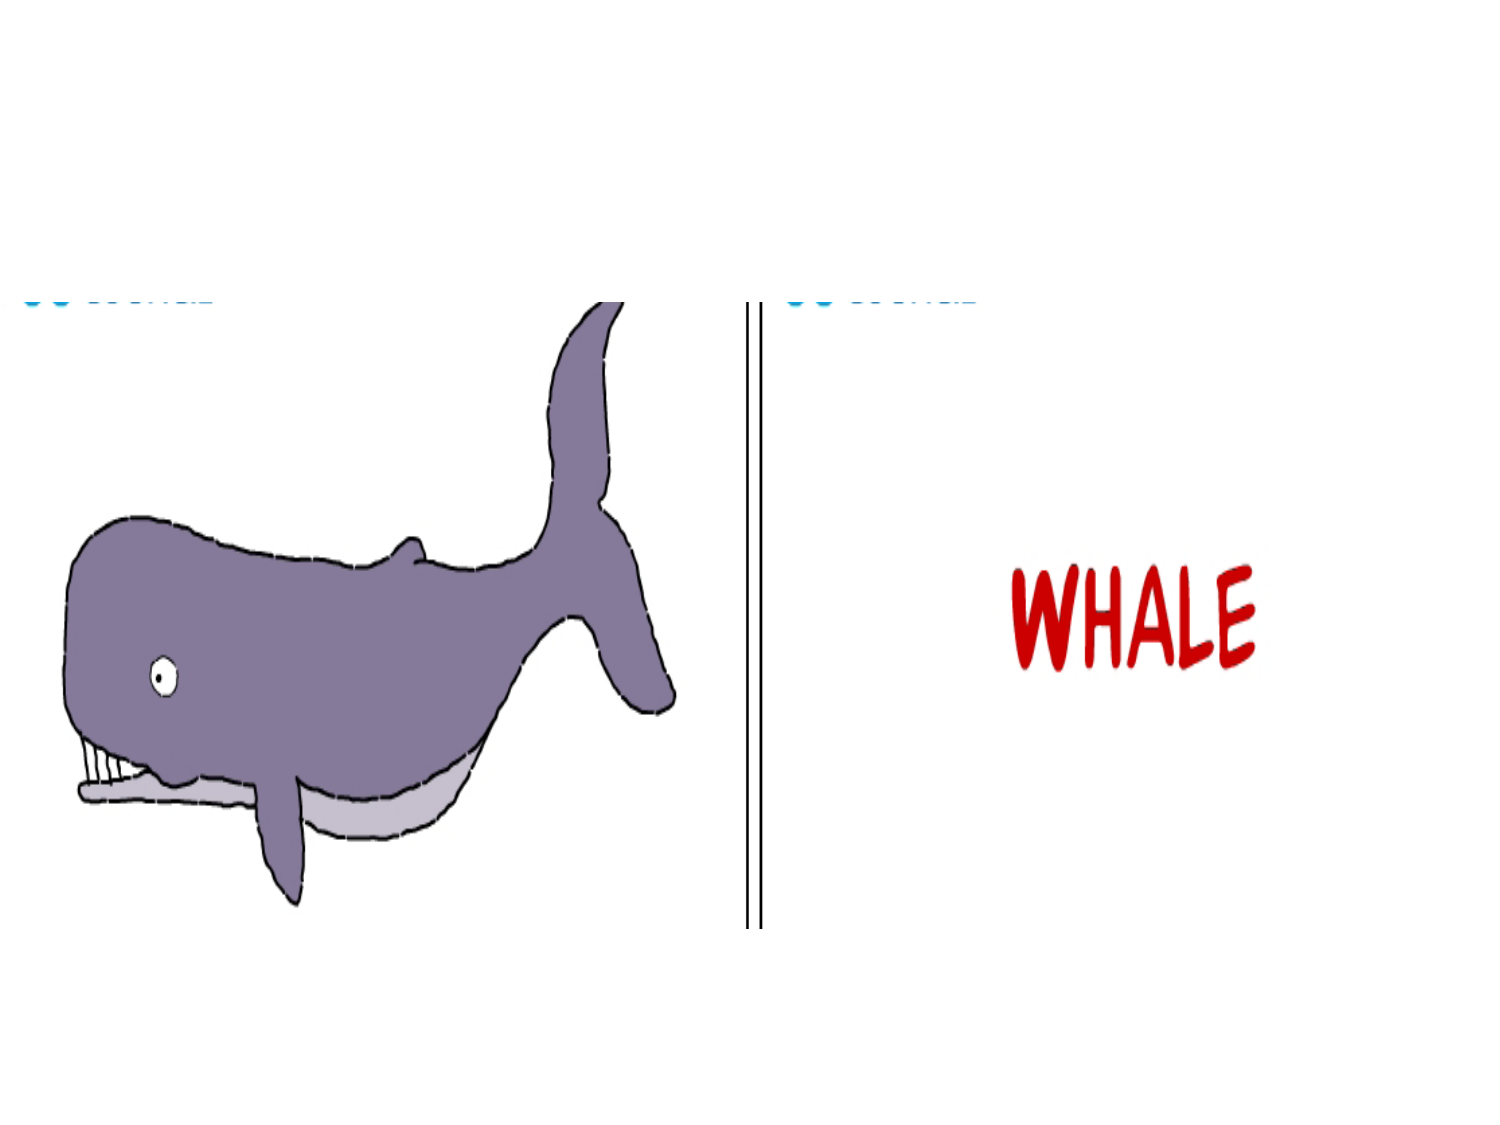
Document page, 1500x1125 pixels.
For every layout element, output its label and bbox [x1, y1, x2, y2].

picture [0, 302, 1500, 929]
